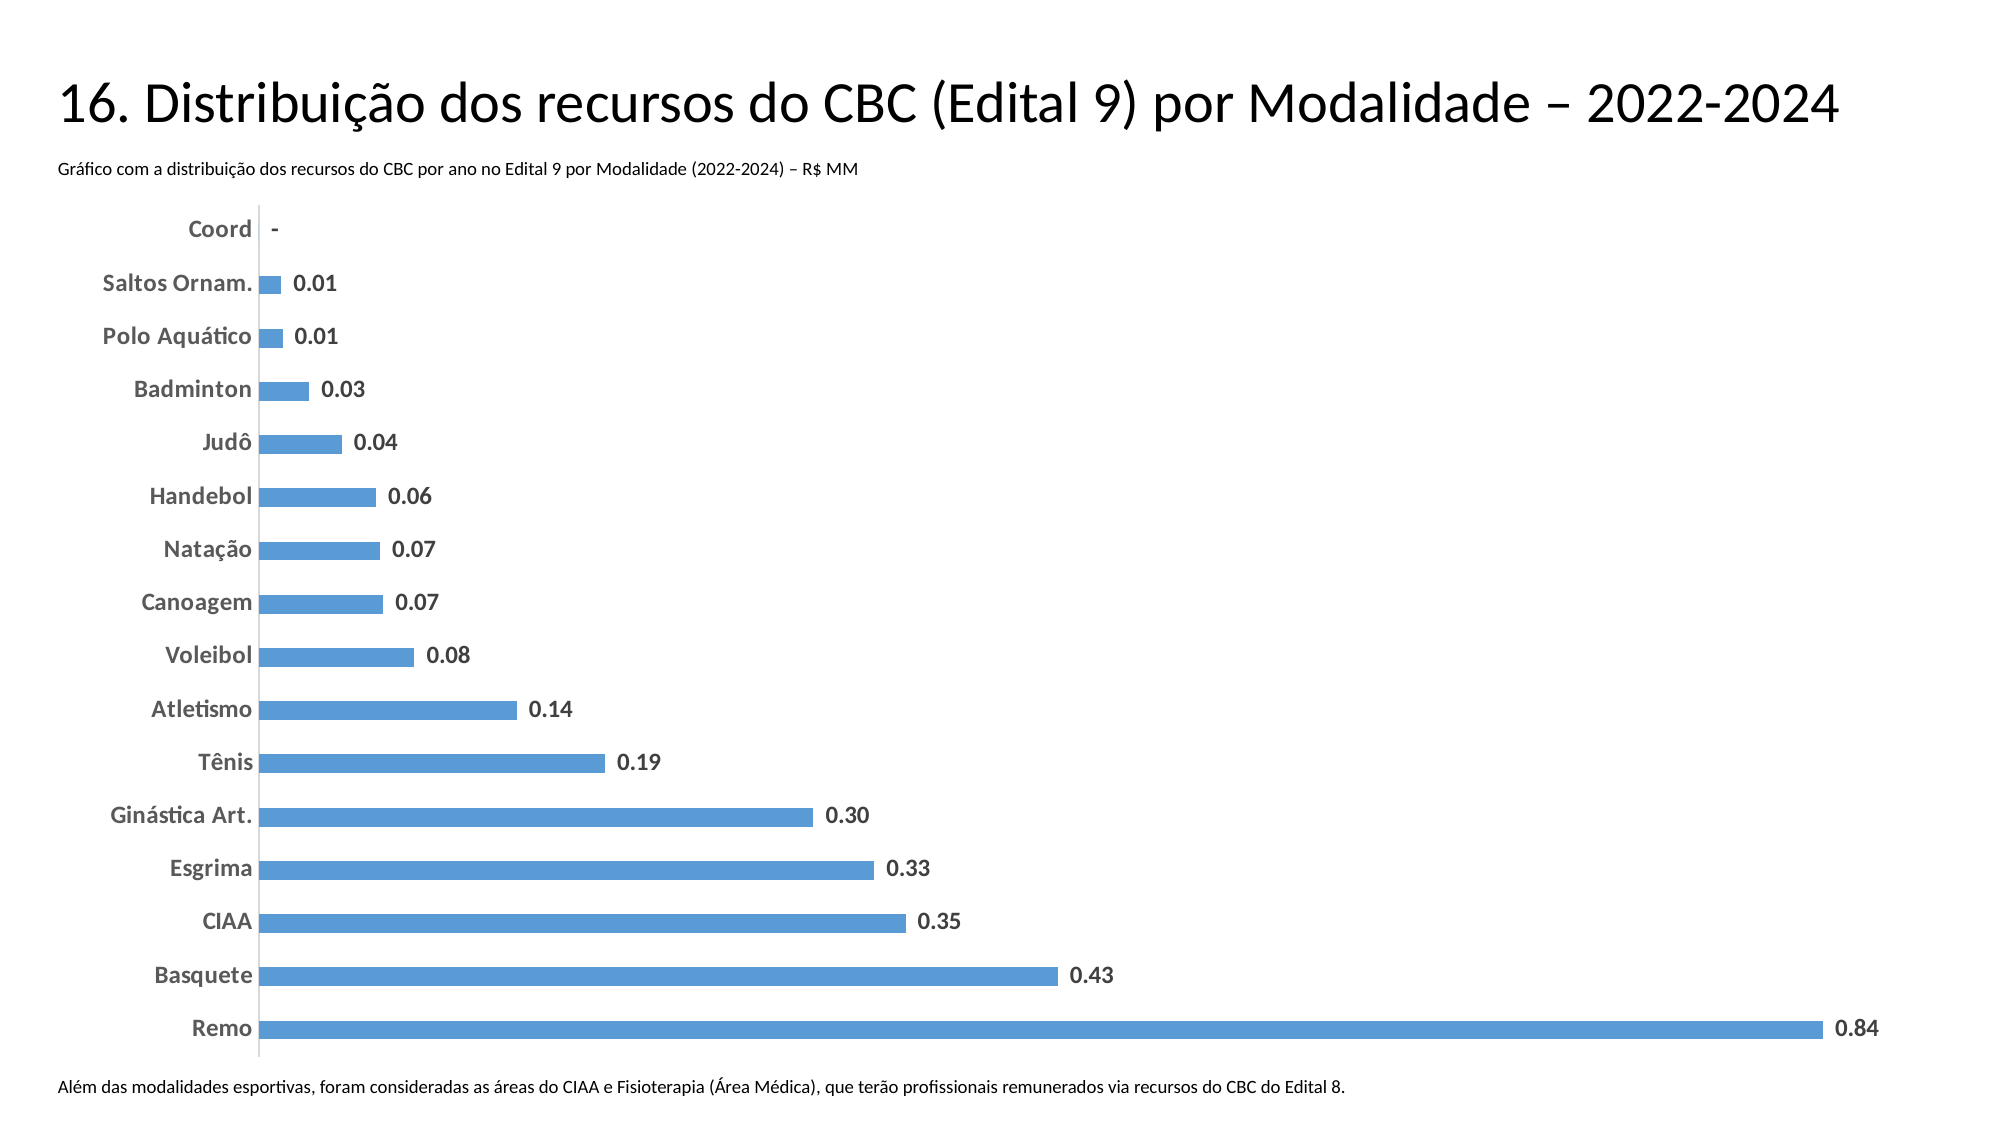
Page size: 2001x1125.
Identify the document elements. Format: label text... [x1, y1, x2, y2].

chart [64, 187, 1966, 1075]
text_box Além das modalidades esportivas, foram consideradas as áreas do CIAA e Fisioterapia (Área Médica), que terão profissionais remunerados via recursos do CBC do Edital 8. [43, 1067, 1945, 1105]
text_box Gráfico com a distribuição dos recursos do CBC por ano no Edital 9 por Modalidade (2022-2024) – R$ MM [43, 149, 1141, 187]
text_box 16. Distribuição dos recursos do CBC (Edital 9) por Modalidade – 2022-2024 [43, 56, 1945, 141]
